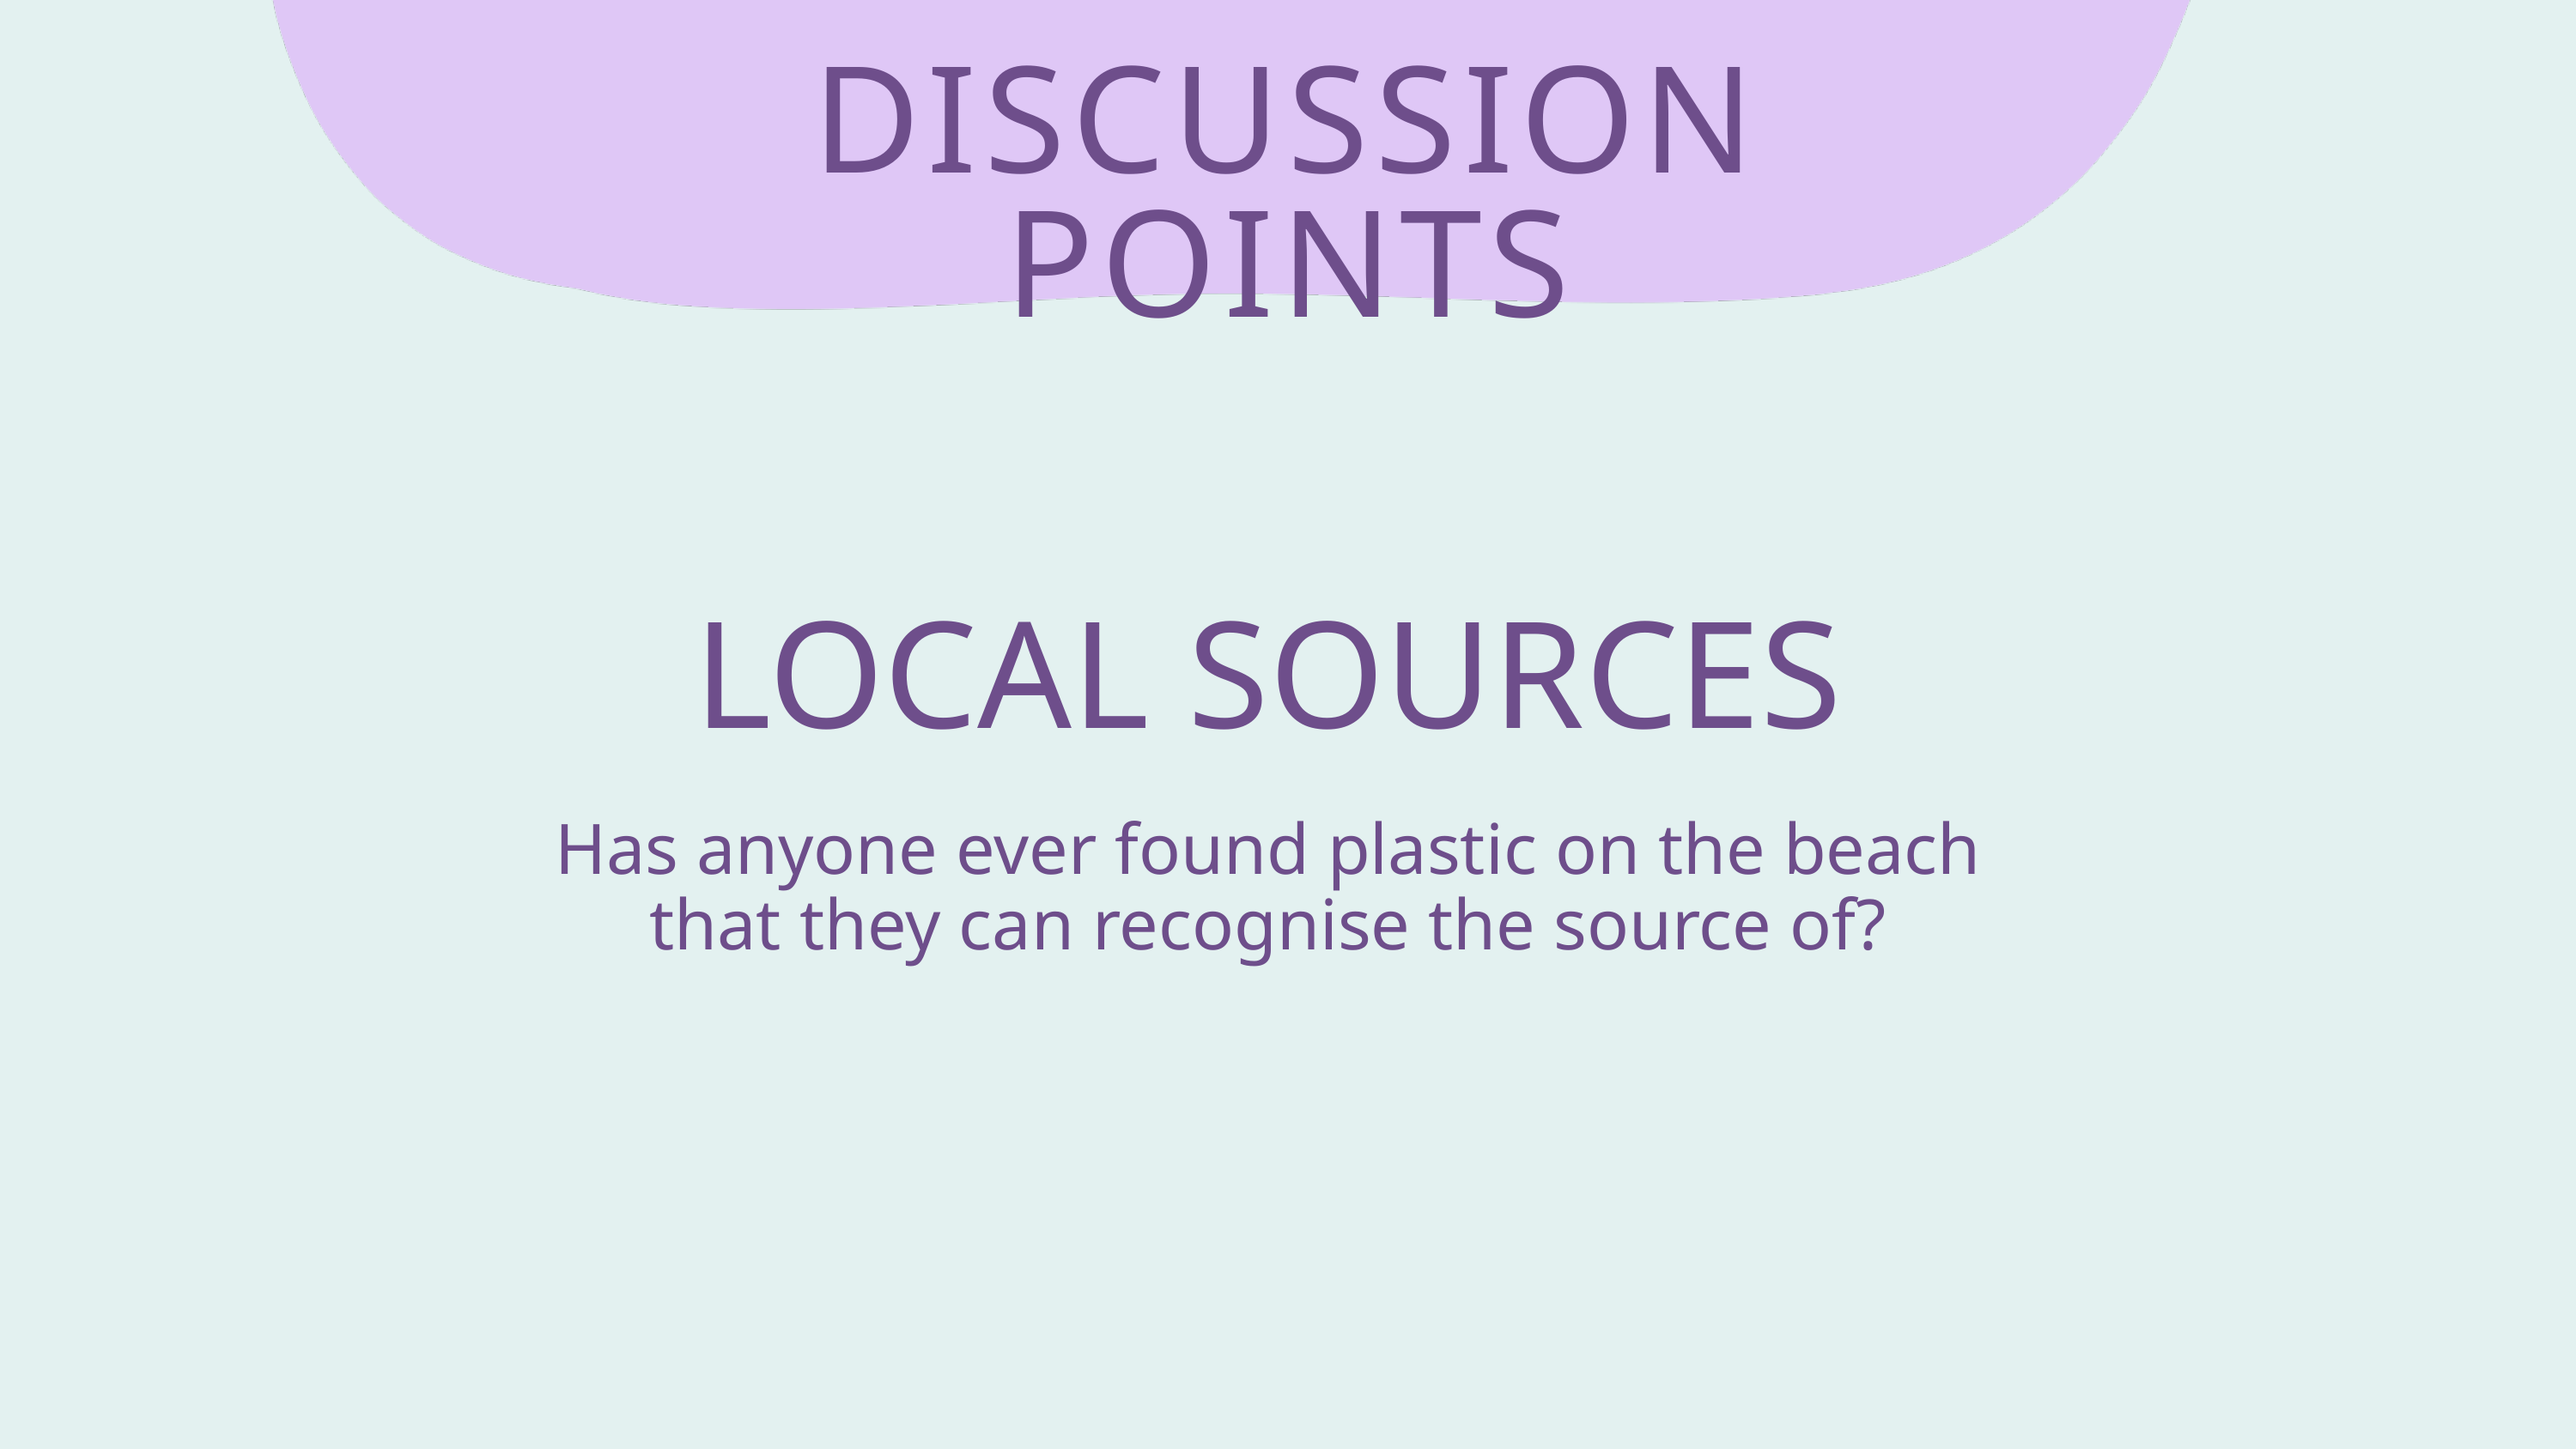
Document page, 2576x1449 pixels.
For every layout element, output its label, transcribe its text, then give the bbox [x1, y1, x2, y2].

text_box LOCAL SOURCES [72, 614, 2504, 759]
text_box DISCUSSION POINTS [513, 59, 2063, 347]
text_box Has anyone ever found plastic on the beach that they can recognise the source of? [513, 812, 2024, 1040]
text_box [258, 0, 2257, 312]
